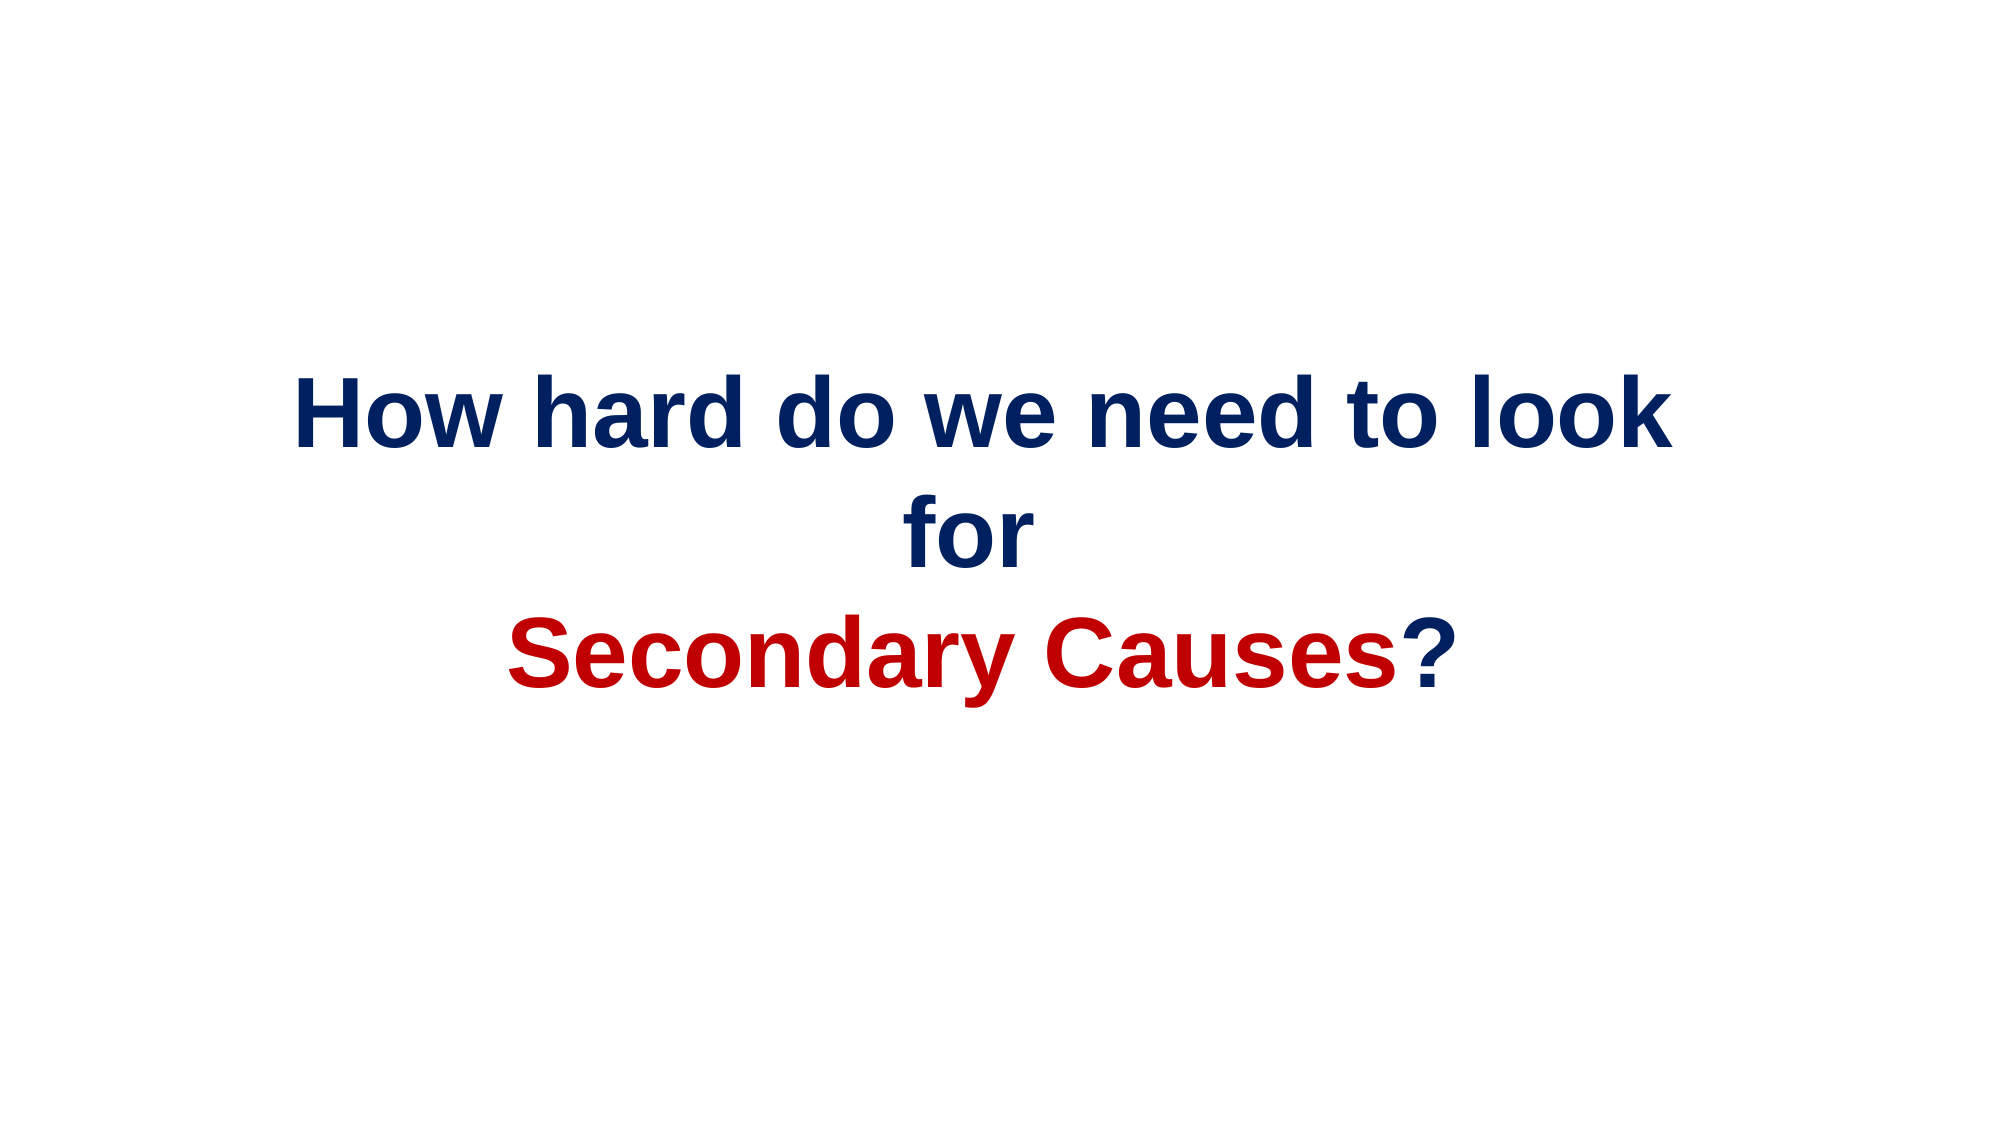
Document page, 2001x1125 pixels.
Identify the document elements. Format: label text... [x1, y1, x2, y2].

text_box How hard do we need to look for Secondary Causes? [214, 340, 1753, 716]
